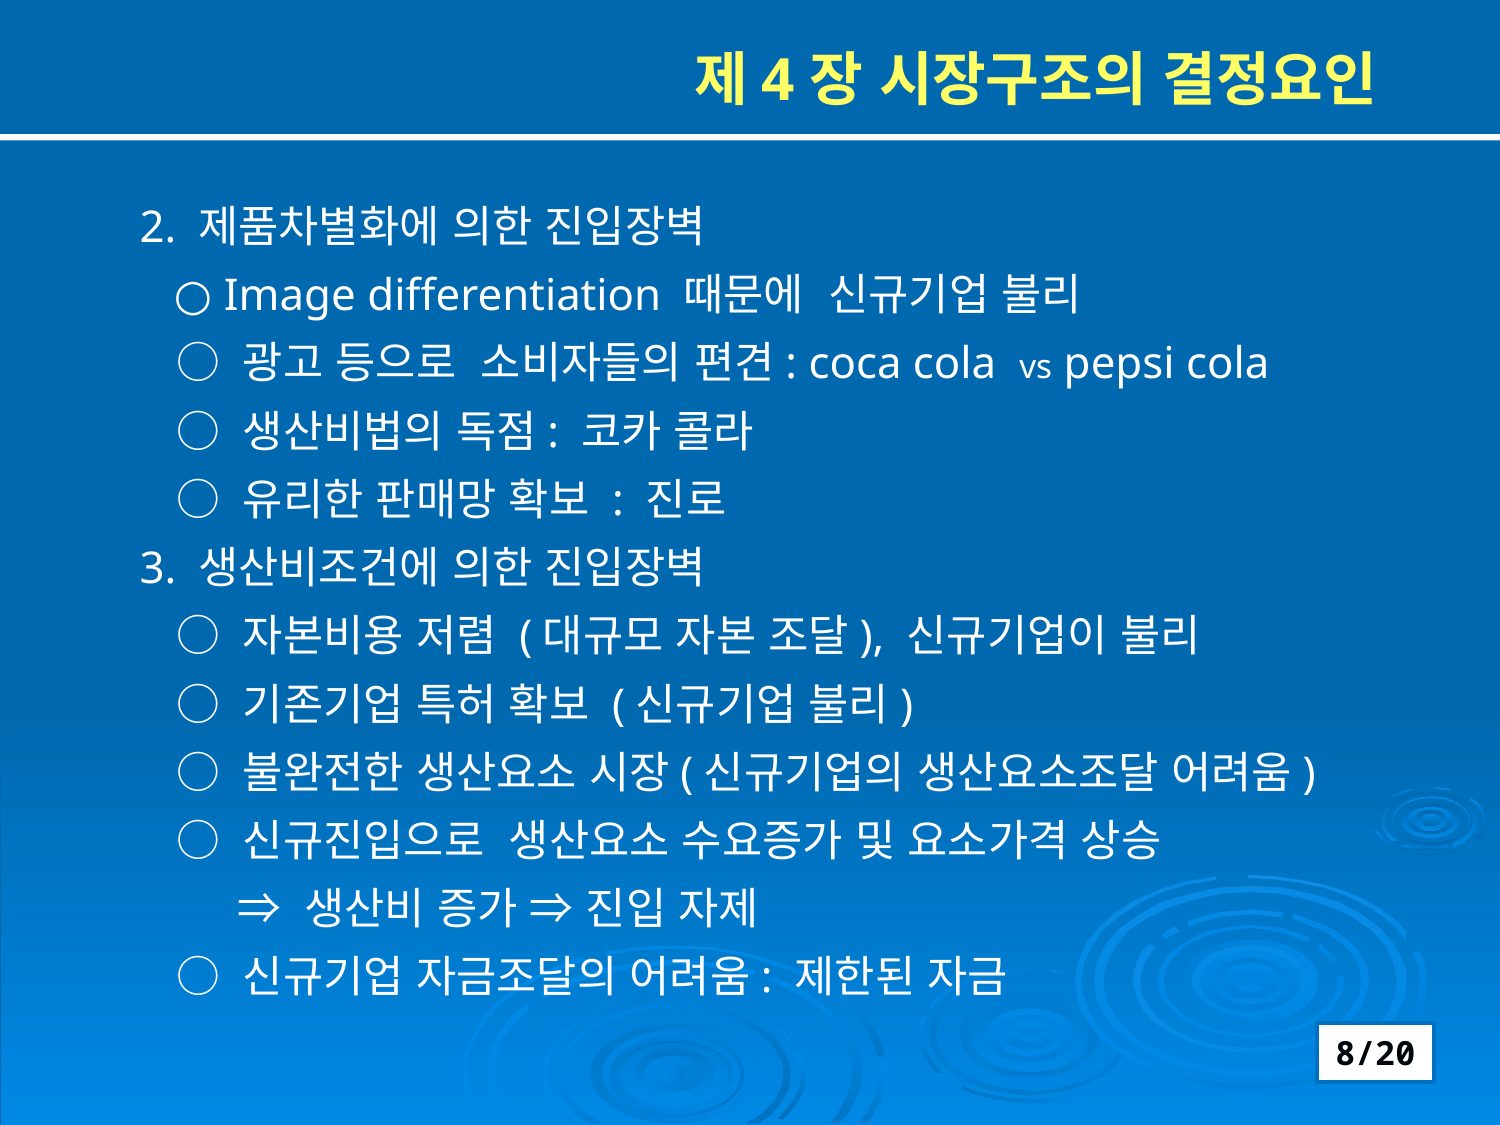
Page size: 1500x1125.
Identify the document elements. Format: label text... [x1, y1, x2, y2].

text_box 8/20 [1315, 1021, 1436, 1084]
text_box 2. 제품차별화에 의한 진입장벽 ○ Image differentiation 때문에 신규기업 불리 ○ 광고 등으로 소비자들의 편견: coca cola vs pepsi cola ○ 생산비법의 독점: 코카 콜라 ○ 유리한 판매망 확보 : 진로 3. 생산비조건에 의한 진입장벽 ○ 자본비용 저렴 (대규모 자본 조달), 신규기업이 불리 ○ 기존기업 특허 확보 (신규기업 불리) ○ 불완전한 생산요소 시장(신규기업의 생산요소조달 어려움) ○ 신규진입으로 생산요소 수요증가 및 요소가격 상승 ⇒ 생산비 증가 ⇒ 진입 자제 ○ 신규기업 자금조달의 어려움: 제한된 자금 [124, 175, 1331, 1009]
text_box 제4장 시장구조의 결정요인 [679, 35, 1455, 120]
